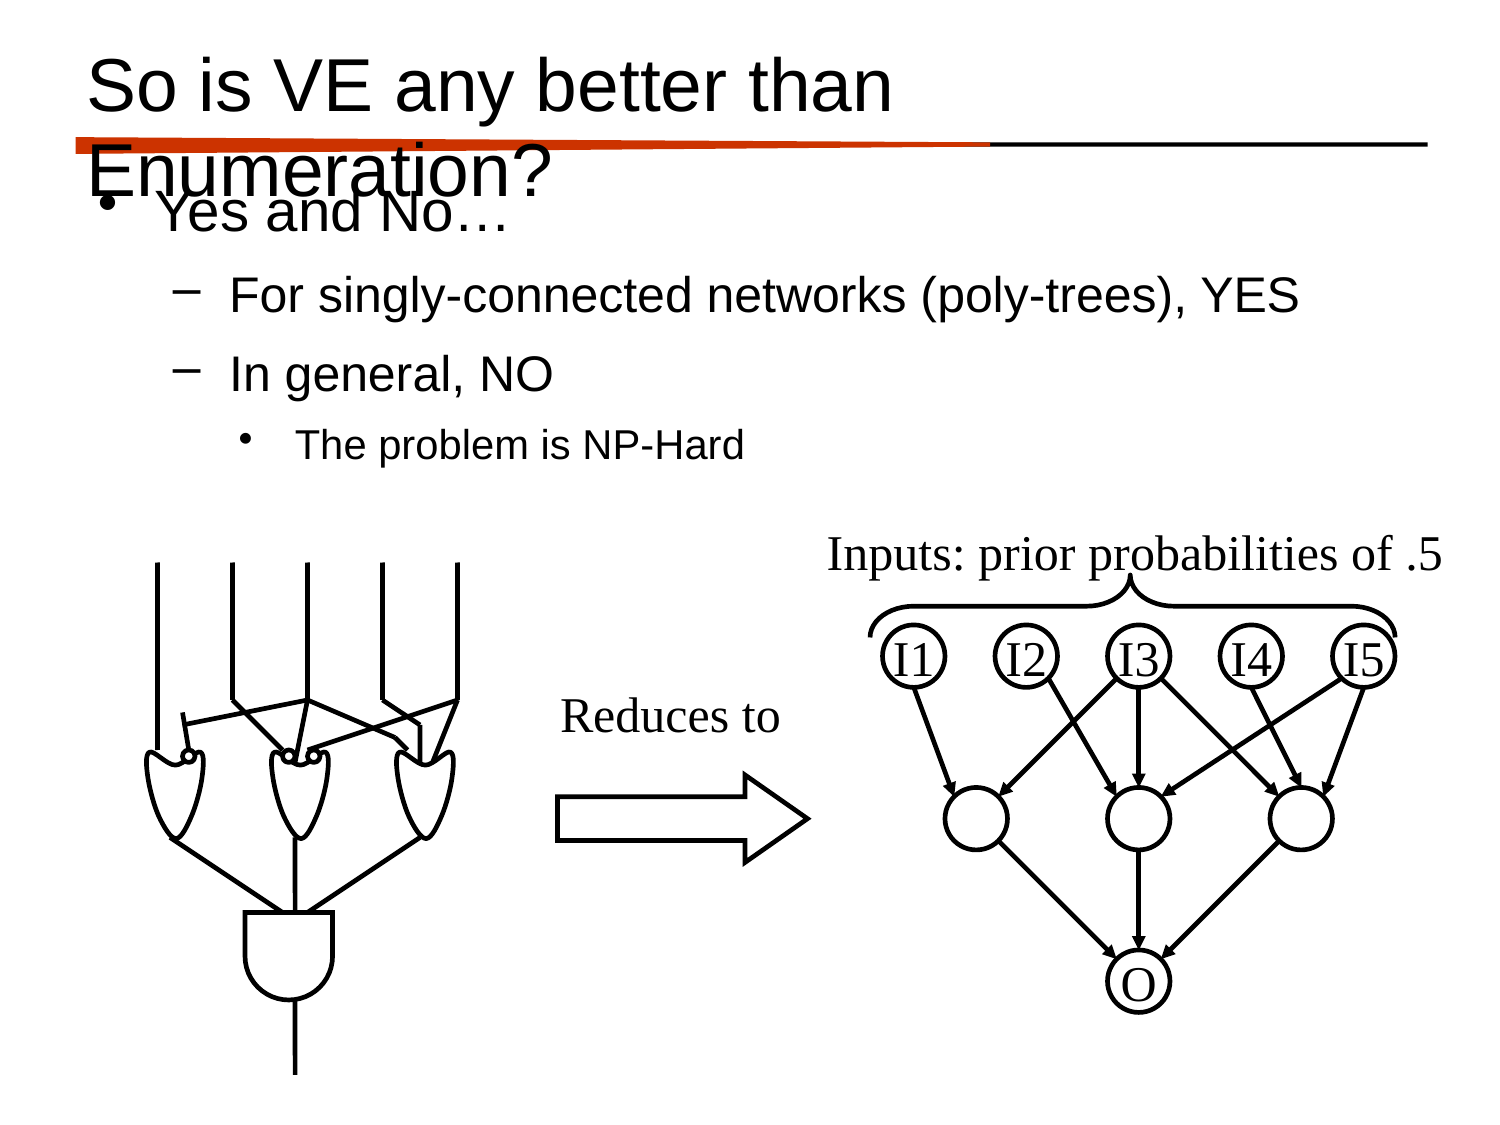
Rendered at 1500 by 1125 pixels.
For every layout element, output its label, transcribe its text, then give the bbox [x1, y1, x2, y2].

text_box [144, 512, 1458, 1076]
title So is VE any better than Enumeration? [75, 39, 1393, 237]
list Yes and No… For singly-connected networks (poly-trees), YES In general, NO The problem is NP-Hard [87, 174, 1411, 822]
